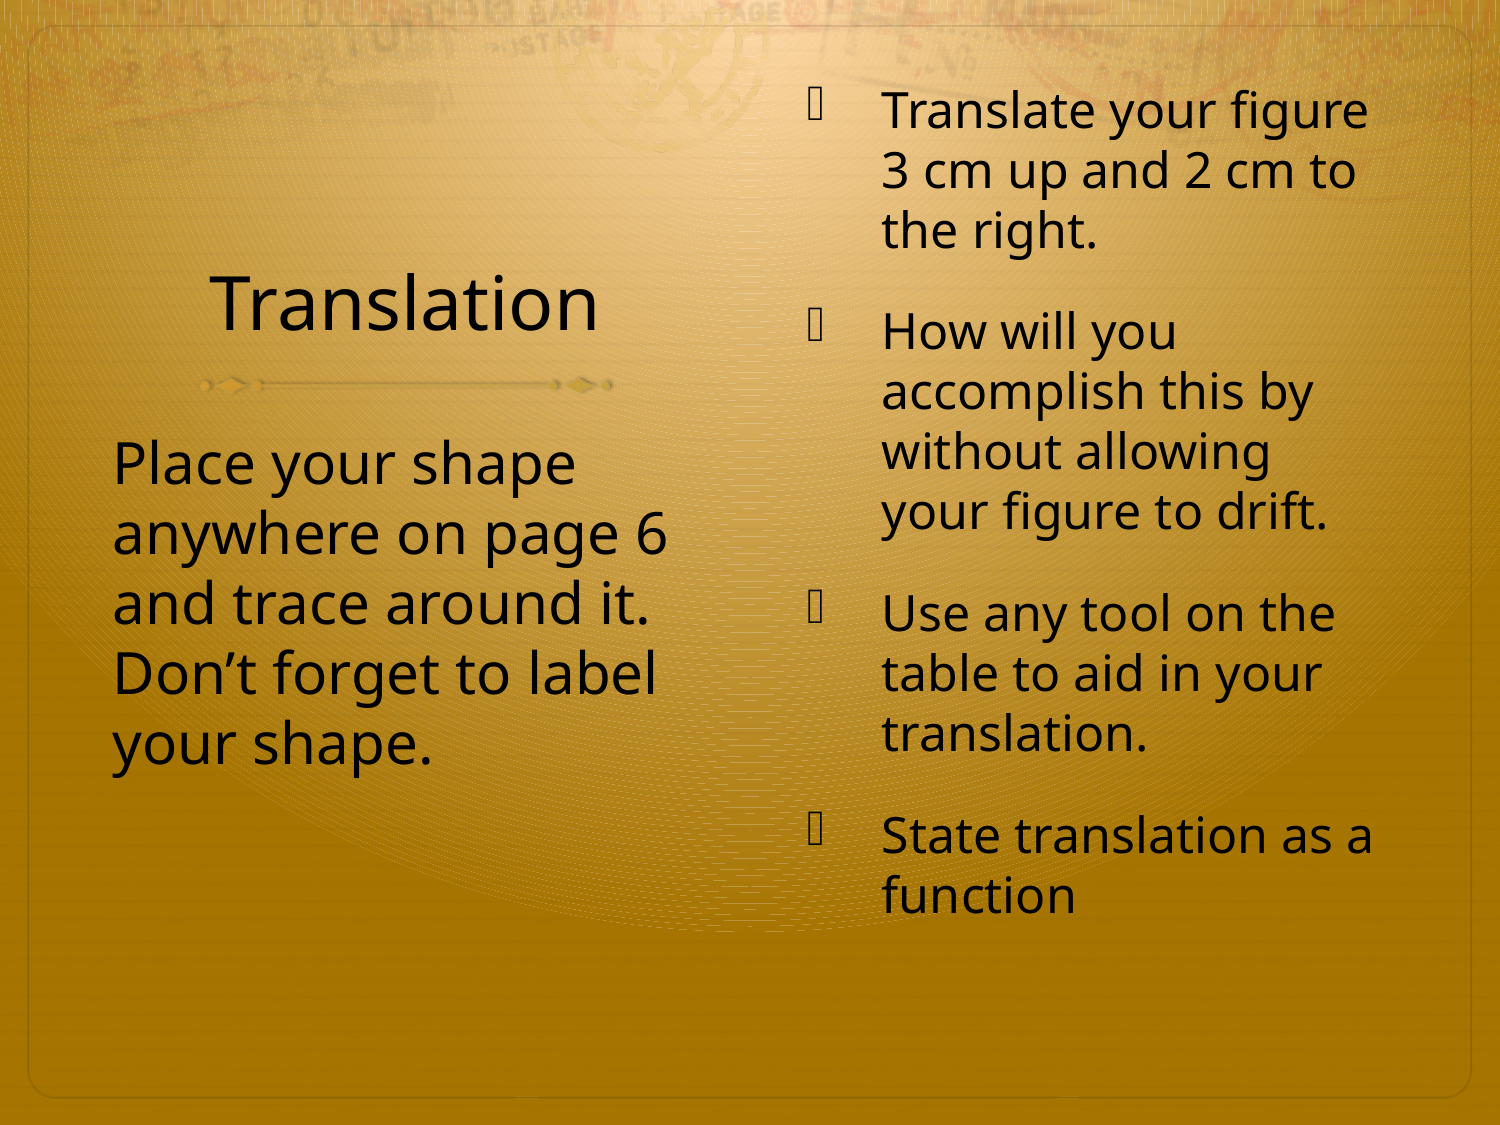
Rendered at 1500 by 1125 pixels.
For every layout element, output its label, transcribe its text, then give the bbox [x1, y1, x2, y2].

list Place your shape anywhere on page 6 and trace around it. Don’t forget to label your shape. [97, 419, 713, 936]
list Translate your figure 3 cm up and 2 cm to the right. How will you accomplish this by without allowing your figure to drift. Use any tool on the table to aid in your translation. State translation as a function [791, 70, 1407, 991]
picture [0, 0, 1500, 1125]
title Translation [97, 72, 713, 353]
